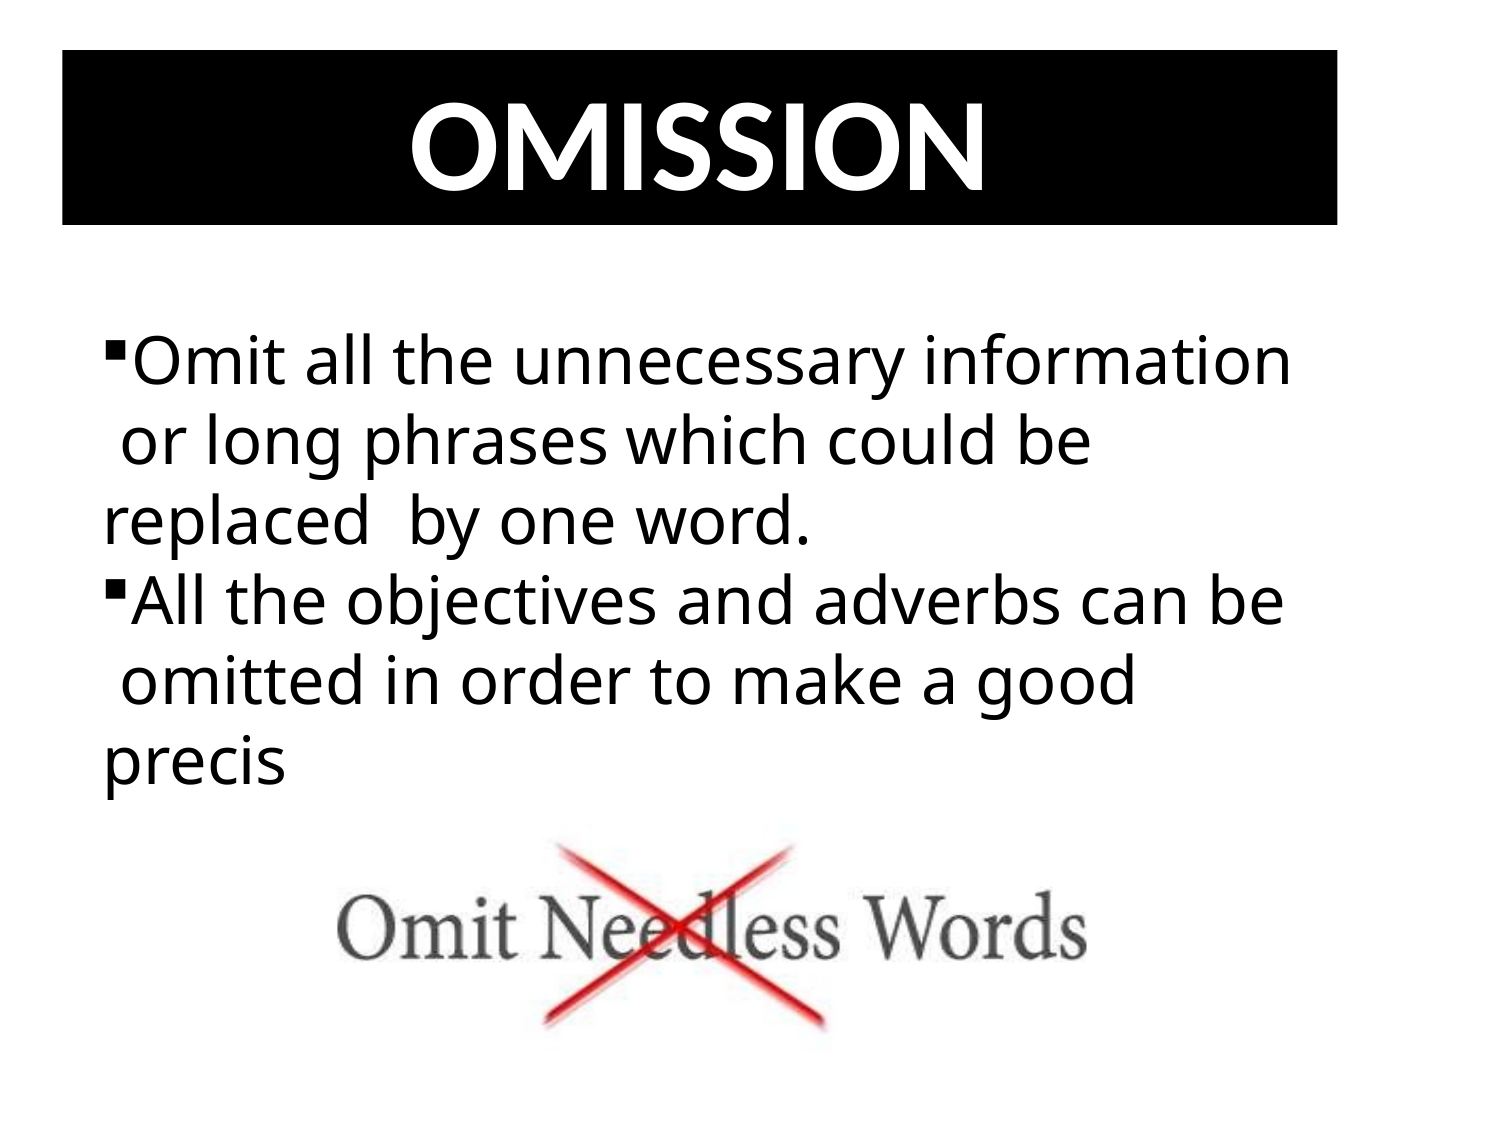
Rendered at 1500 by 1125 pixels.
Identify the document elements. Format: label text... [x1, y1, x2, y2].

text_box [287, 774, 1138, 1088]
text_box OMISSION [62, 50, 1338, 225]
text_box Omit all the unnecessary information or long phrases which could be replaced by one word. All the objectives and adverbs can be omitted in order to make a good precis. [100, 316, 1311, 798]
